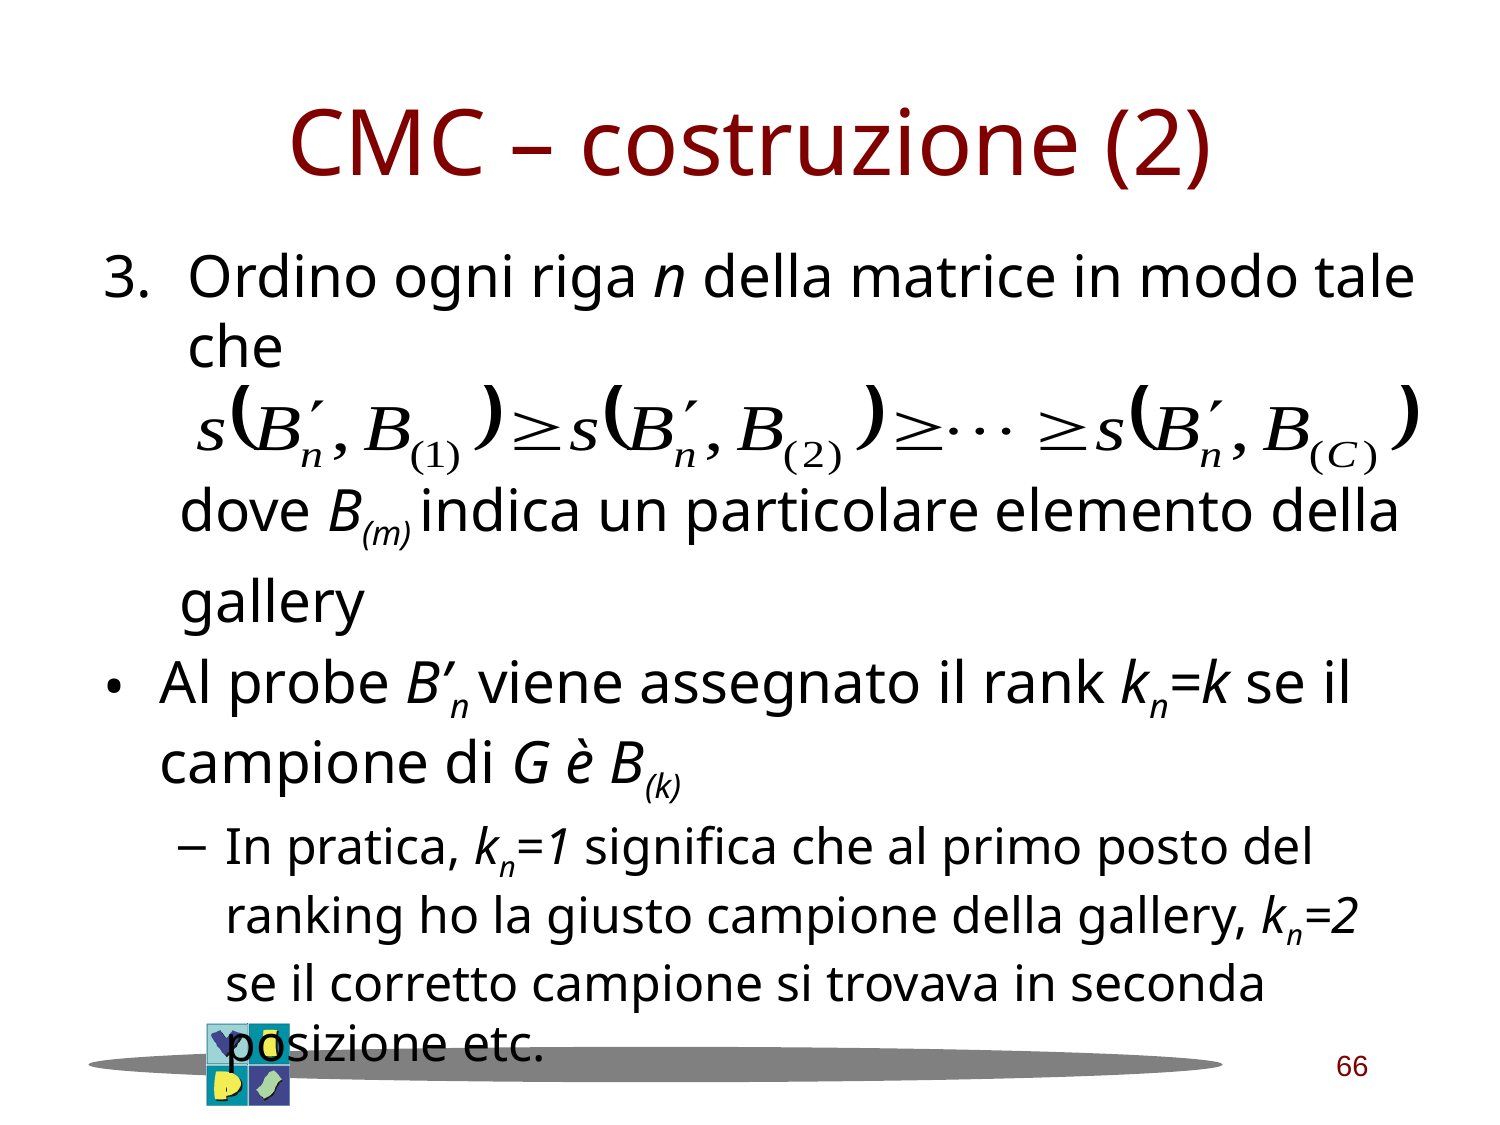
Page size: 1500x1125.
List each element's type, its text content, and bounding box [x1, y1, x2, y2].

picture [206, 1024, 290, 1106]
slide_number 66 [1033, 1039, 1384, 1118]
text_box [182, 385, 1419, 490]
title CMC – costruzione (2) [75, 45, 1425, 233]
list Ordino ogni riga n della matrice in modo tale che dove B(m) indica un particolare elemento della gallery Al probe B’n viene assegnato il rank kn=k se il campione di G è B(k) In pratica, kn=1 significa che al primo posto del ranking ho la giusto campione della gallery, kn=2 se il corretto campione si trovava in seconda posizione etc. [88, 231, 1439, 1024]
